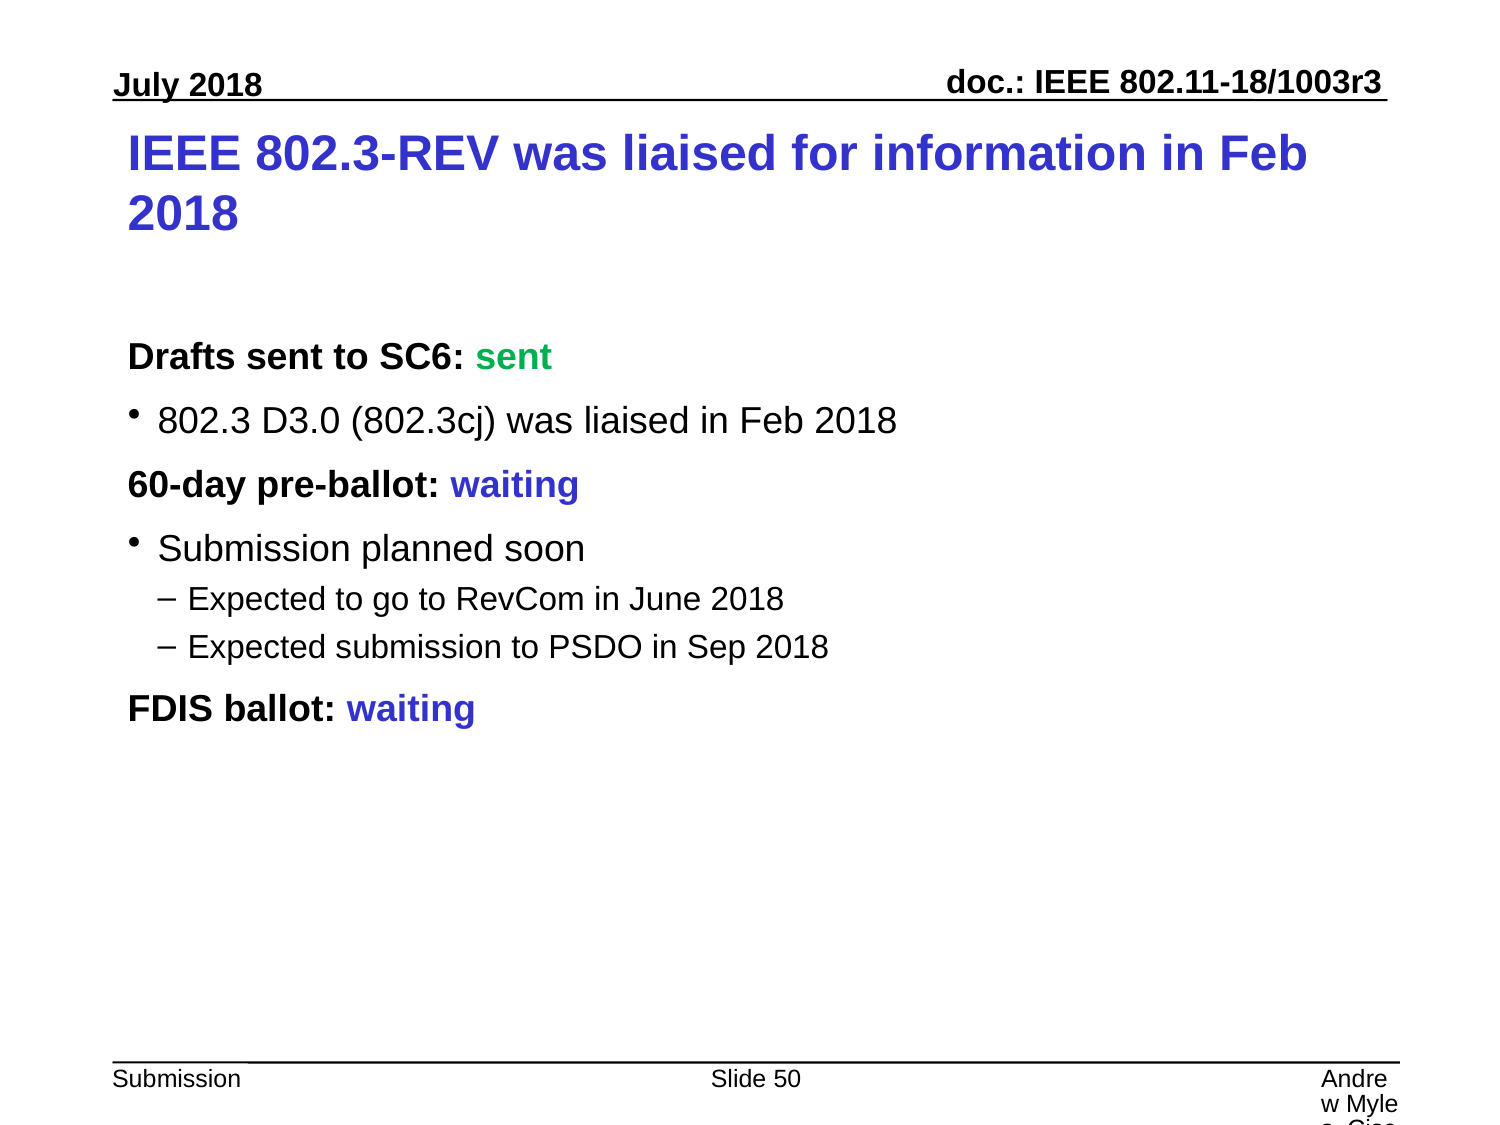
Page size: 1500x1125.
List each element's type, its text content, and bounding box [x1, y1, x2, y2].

list Drafts sent to SC6: sent 802.3 D3.0 (802.3cj) was liaised in Feb 2018 60-day pre-ballot: waiting Submission planned soon Expected to go to RevCom in June 2018 Expected submission to PSDO in Sep 2018 FDIS ballot: waiting [112, 324, 1388, 1000]
title IEEE 802.3-REV was liaised for information in Feb 2018 [112, 112, 1388, 288]
slide_number Slide 50 [709, 1061, 803, 1093]
footer Andrew Myles, Cisco [1320, 1061, 1402, 1093]
